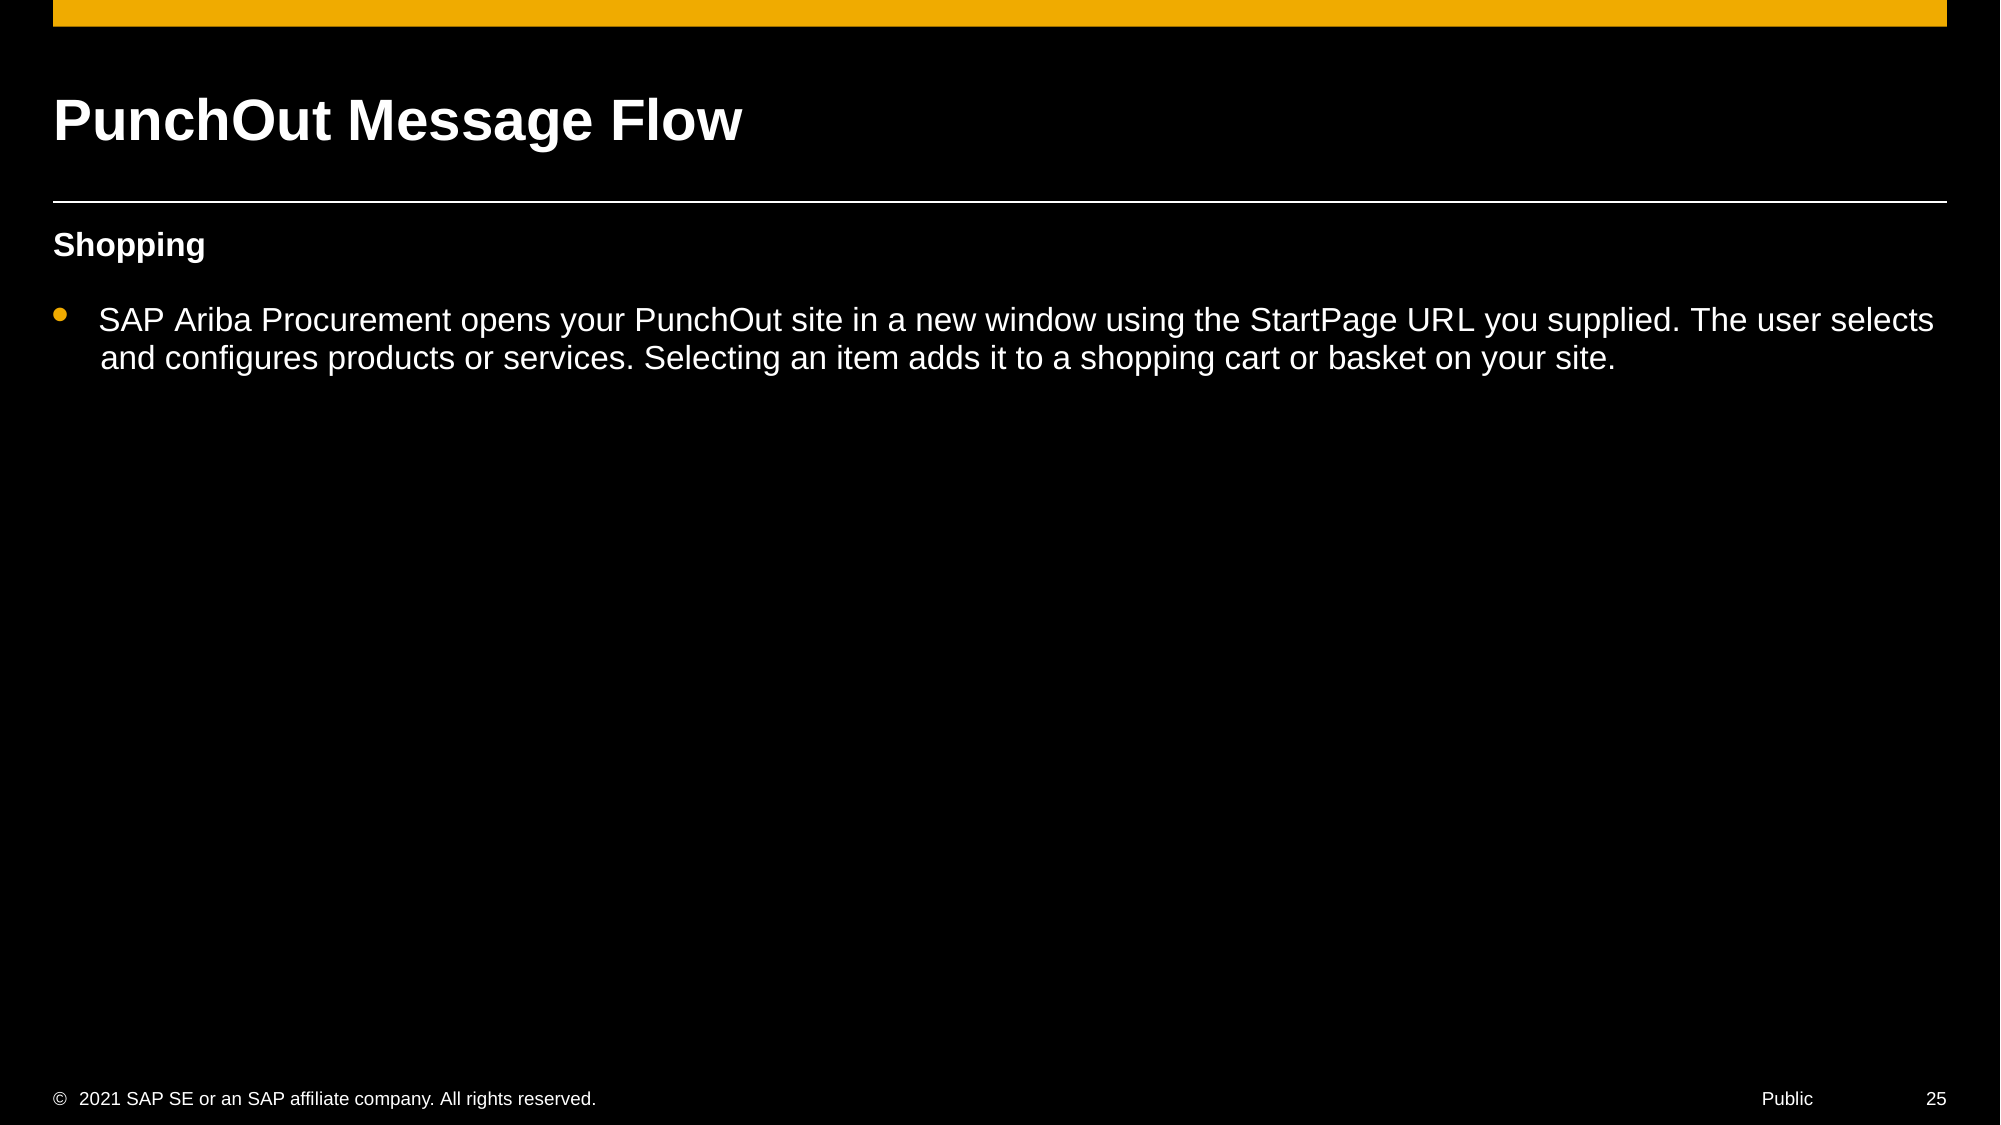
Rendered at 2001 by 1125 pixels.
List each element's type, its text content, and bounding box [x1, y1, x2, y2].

text_box •SAP Ariba Procurement opens your PunchOut site in a new window using the StartPage URL you supplied. The user selects [51, 281, 1935, 341]
text_box PunchOut Message Flow [53, 82, 744, 153]
text_box Shopping [53, 223, 207, 264]
text_box © 2021 SAP SE or an SAP affiliate company. All rights reserved. Public 25 [53, 1087, 1947, 1110]
text_box and configures products or services. Selecting an item adds it to a shopping cart or basket on your site. [100, 336, 1620, 377]
text_box [0, 0, 2000, 1125]
text_box [52, 0, 1948, 27]
